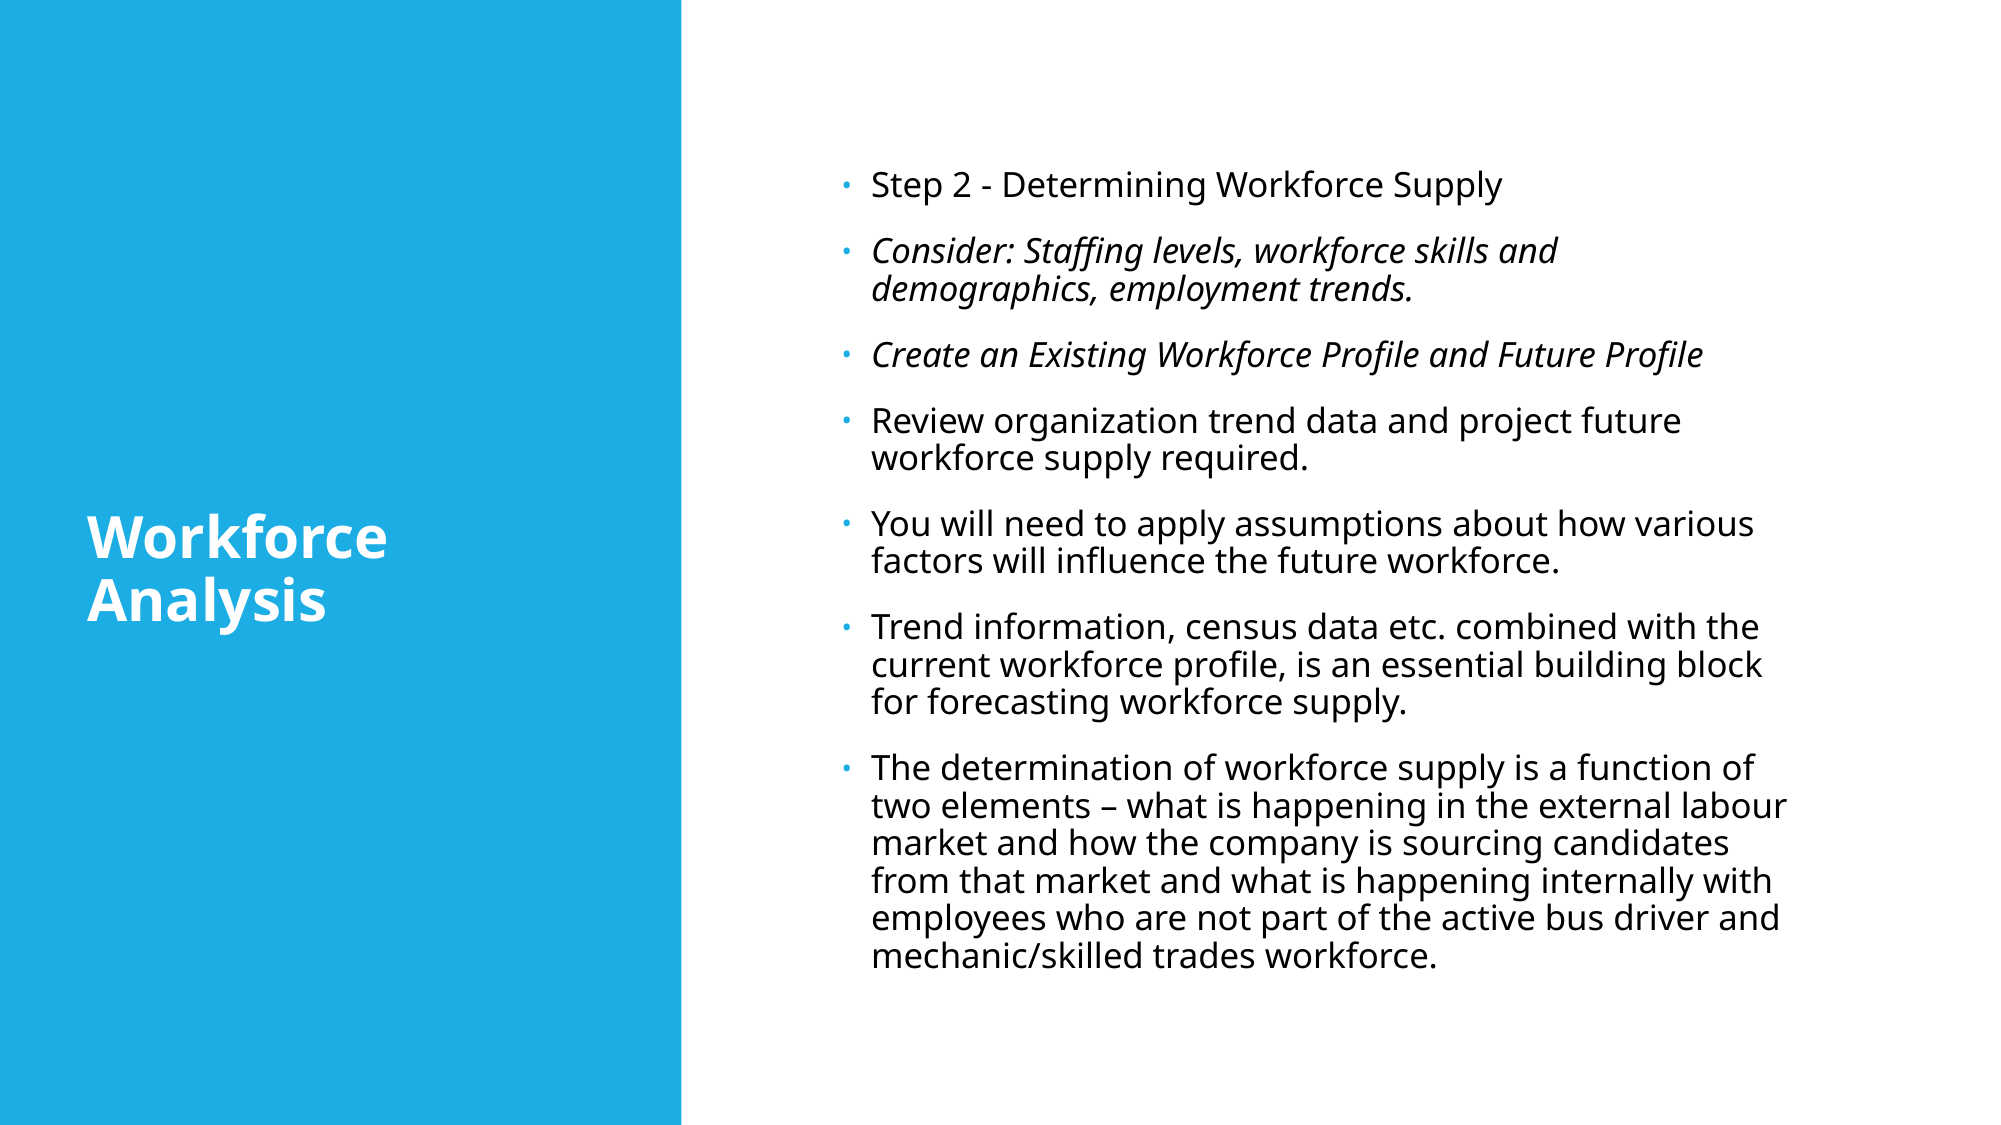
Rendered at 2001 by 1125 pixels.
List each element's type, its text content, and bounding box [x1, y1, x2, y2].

list Step 2 - Determining Workforce Supply Consider: Staffing levels, workforce skills and demographics, employment trends. Create an Existing Workforce Profile and Future Profile Review organization trend data and project future workforce supply required. You will need to apply assumptions about how various factors will influence the future workforce. Trend information, census data etc. combined with the current workforce profile, is an essential building block for forecasting workforce supply. The determination of workforce supply is a function of two elements – what is happening in the external labour market and how the company is sourcing candidates from that market and what is happening internally with employees who are not part of the active bus driver and mechanic/skilled trades workforce. [819, 143, 1807, 1000]
text_box [683, 0, 2000, 1125]
text_box [0, 0, 683, 1125]
title Workforce Analysis [72, 143, 610, 1000]
